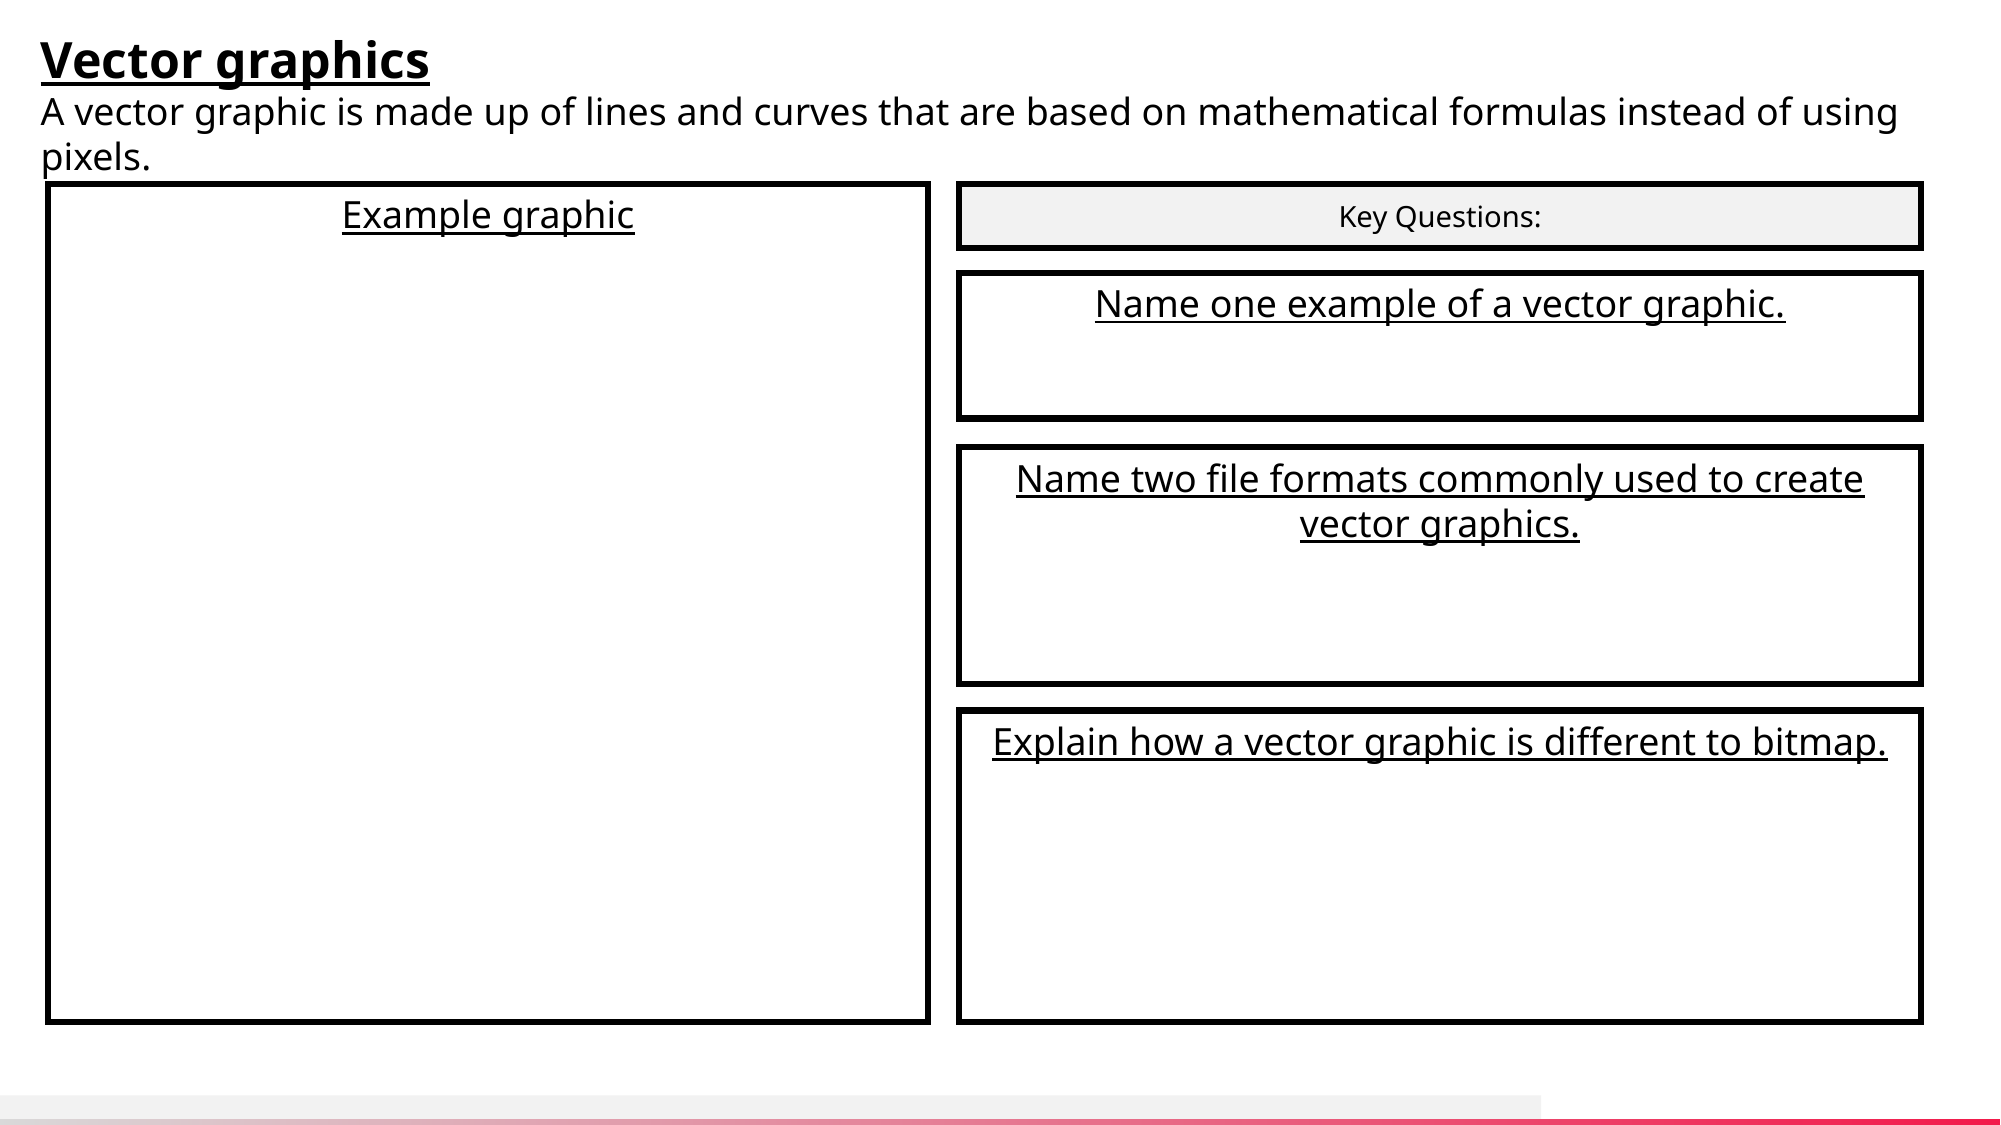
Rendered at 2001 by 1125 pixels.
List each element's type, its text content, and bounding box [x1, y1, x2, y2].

text_box Example graphic [47, 183, 929, 1023]
text_box Vector graphics A vector graphic is made up of lines and curves that are based on mathematical formulas instead of using pixels. [25, 21, 1981, 186]
text_box Name two file formats commonly used to create vector graphics. [958, 446, 1922, 685]
text_box Explain how a vector graphic is different to bitmap. [958, 709, 1922, 1023]
text_box Key Questions: [958, 183, 1922, 249]
text_box Name one example of a vector graphic. [958, 272, 1922, 420]
